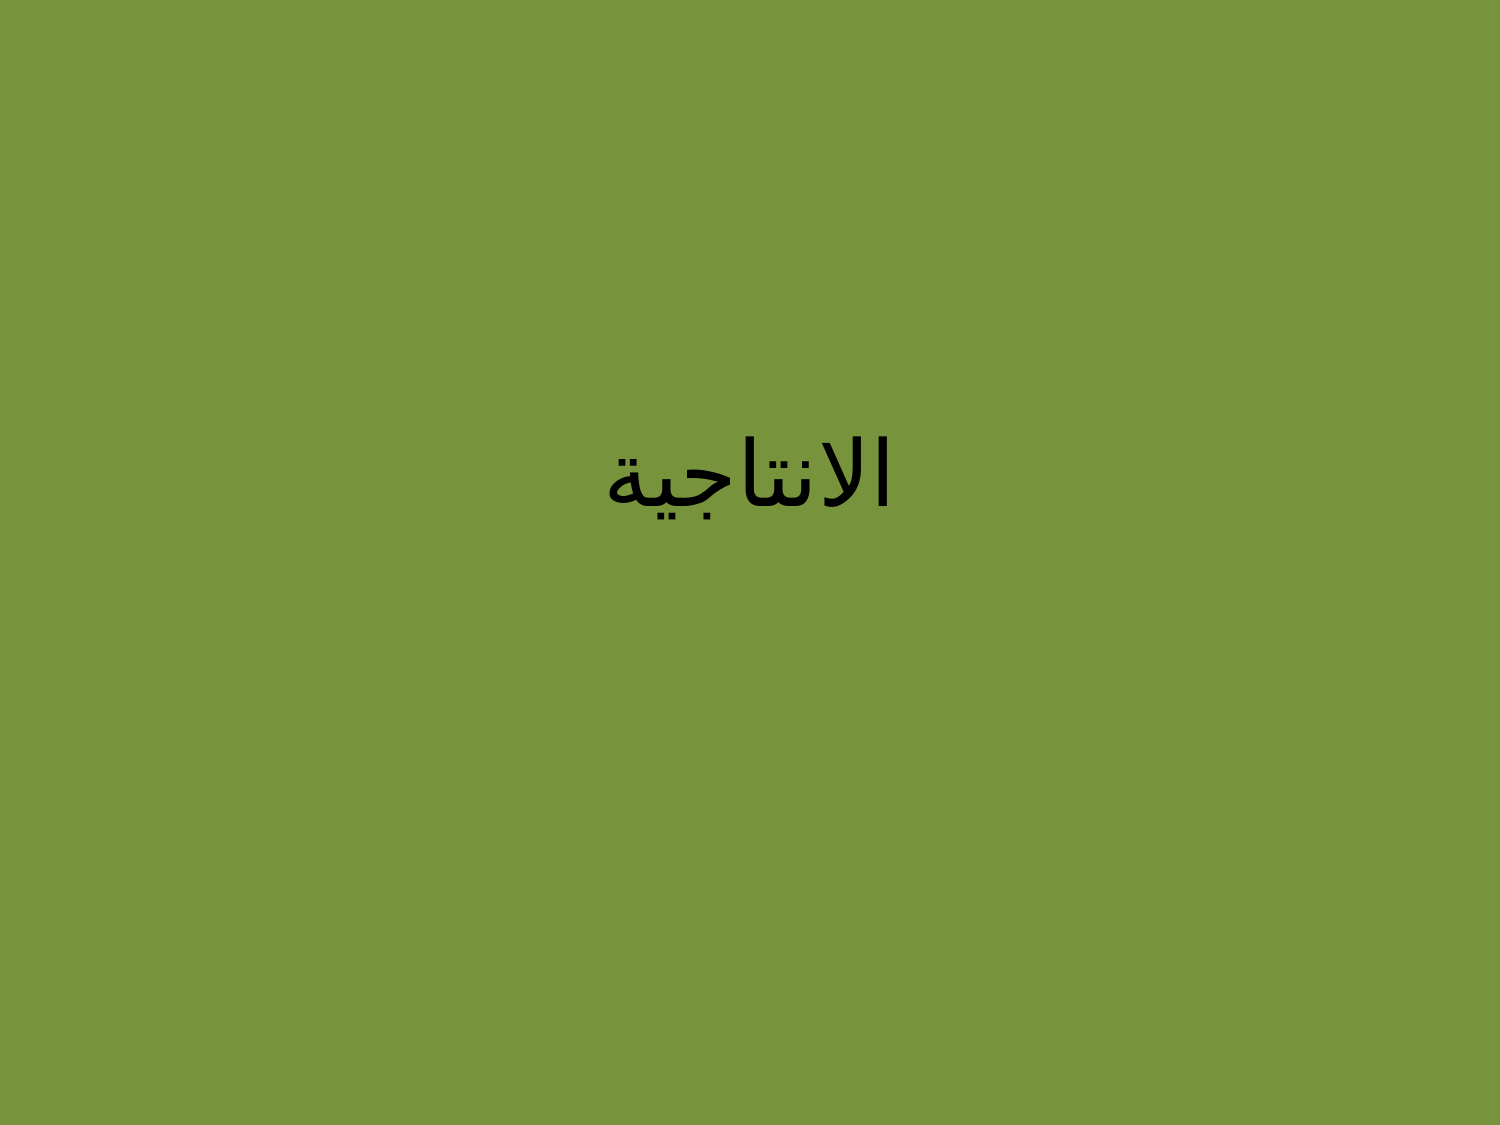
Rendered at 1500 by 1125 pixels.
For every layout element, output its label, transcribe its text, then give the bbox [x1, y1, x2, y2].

title الانتاجية [112, 349, 1388, 591]
